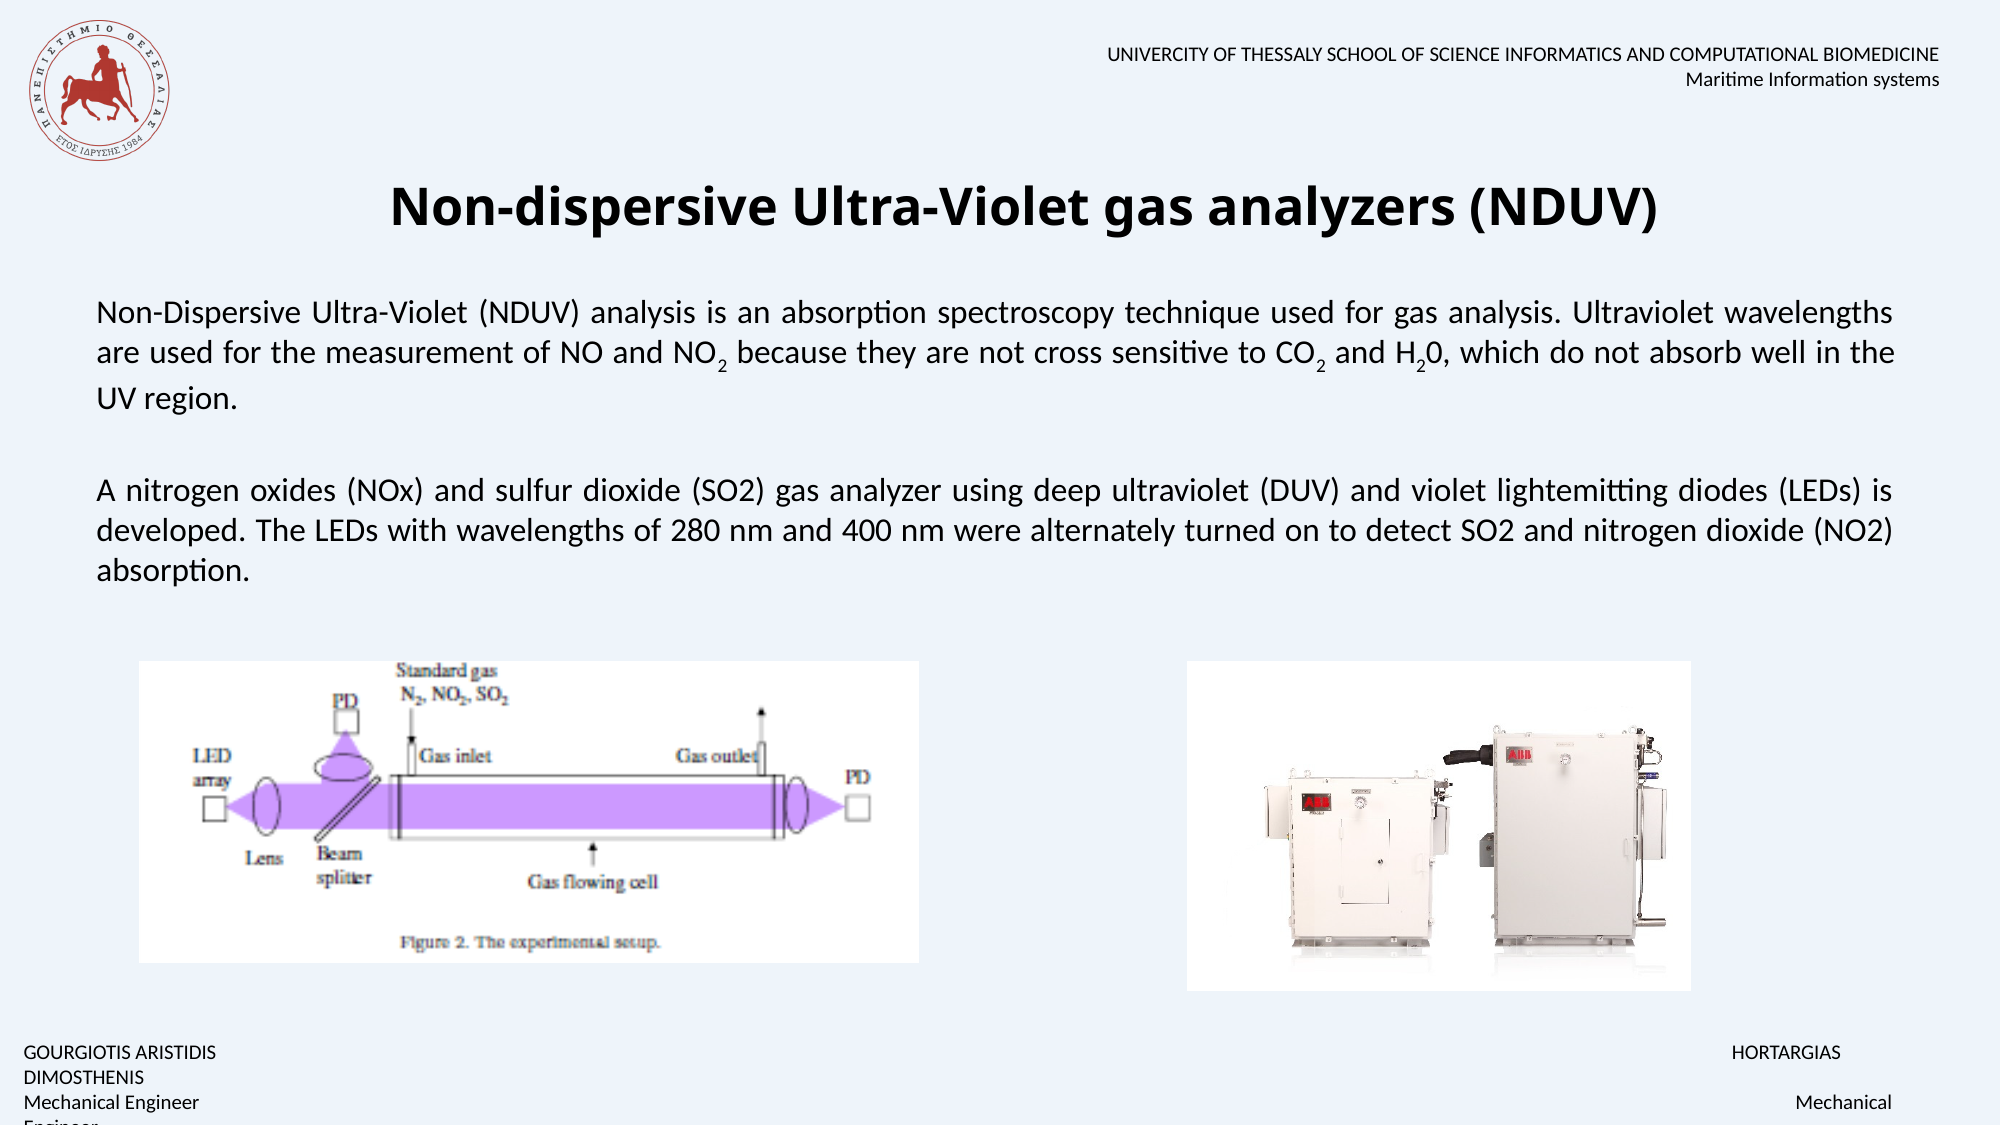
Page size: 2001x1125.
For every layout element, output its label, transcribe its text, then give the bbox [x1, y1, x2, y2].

picture [1187, 661, 1691, 991]
text_box Non-Dispersive Ultra-Violet (NDUV) analysis is an absorption spectroscopy technique used for gas analysis. Ultraviolet wavelengths are used for the measurement of NO and NO2 because they are not cross sensitive to CO2 and H20, which do not absorb well in the UV region. A nitrogen oxides (NOx) and sulfur dioxide (SO2) gas analyzer using deep ultraviolet (DUV) and violet lightemitting diodes (LEDs) is developed. The LEDs with wavelengths of 280 nm and 400 nm were alternately turned on to detect SO2 and nitrogen dioxide (NO2) absorption. [81, 283, 1911, 596]
title Non-dispersive Ultra-Violet gas analyzers (NDUV) [139, 146, 1909, 245]
text_box UNIVERCITY OF THESSALY SCHOOL OF SCIENCE INFORMATICS AND COMPUTATIONAL BIOMEDICINE Maritime Information systems [229, 32, 1955, 98]
text_box GOURGIOTIS ARISTIDIS HORTARGIAS DIMOSTHENIS Mechanical Engineer Mechanical Engineer [8, 1030, 1984, 1125]
picture [139, 661, 919, 963]
picture [27, 20, 172, 162]
